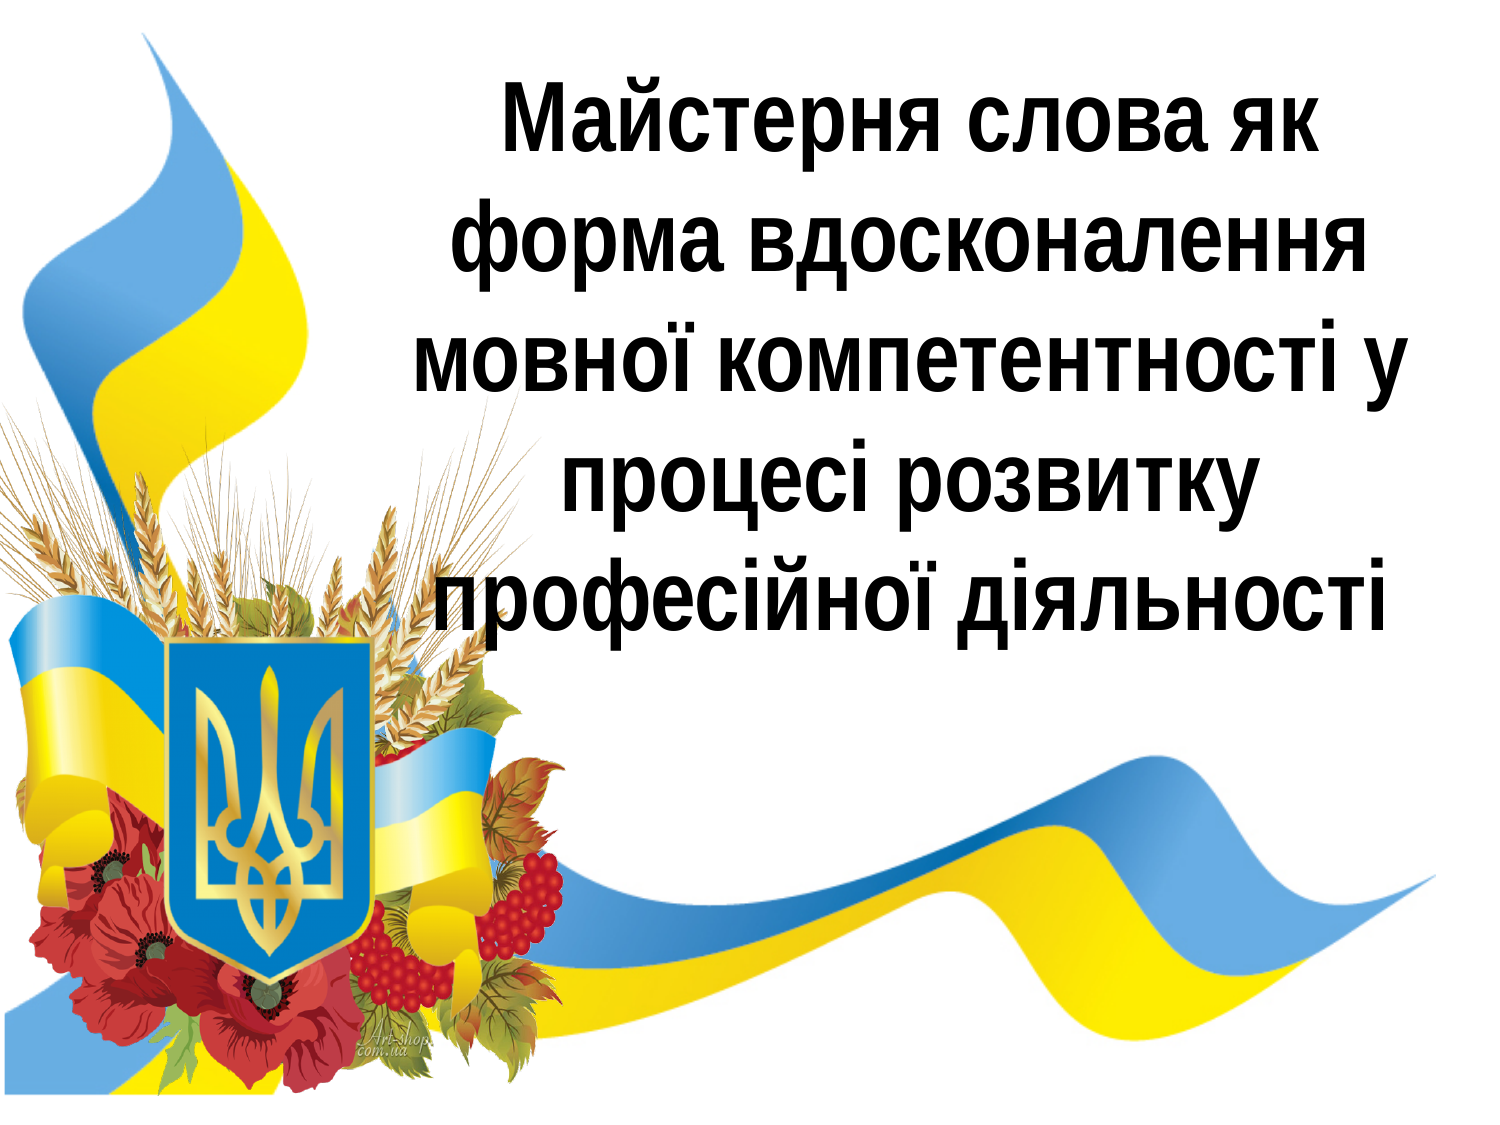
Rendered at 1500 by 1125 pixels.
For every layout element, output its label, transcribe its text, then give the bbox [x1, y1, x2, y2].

text_box Майстерня слова як форма вдосконалення мовної компетентності у процесі розвитку професійної діяльності [395, 45, 1425, 513]
picture [0, 34, 1436, 1097]
